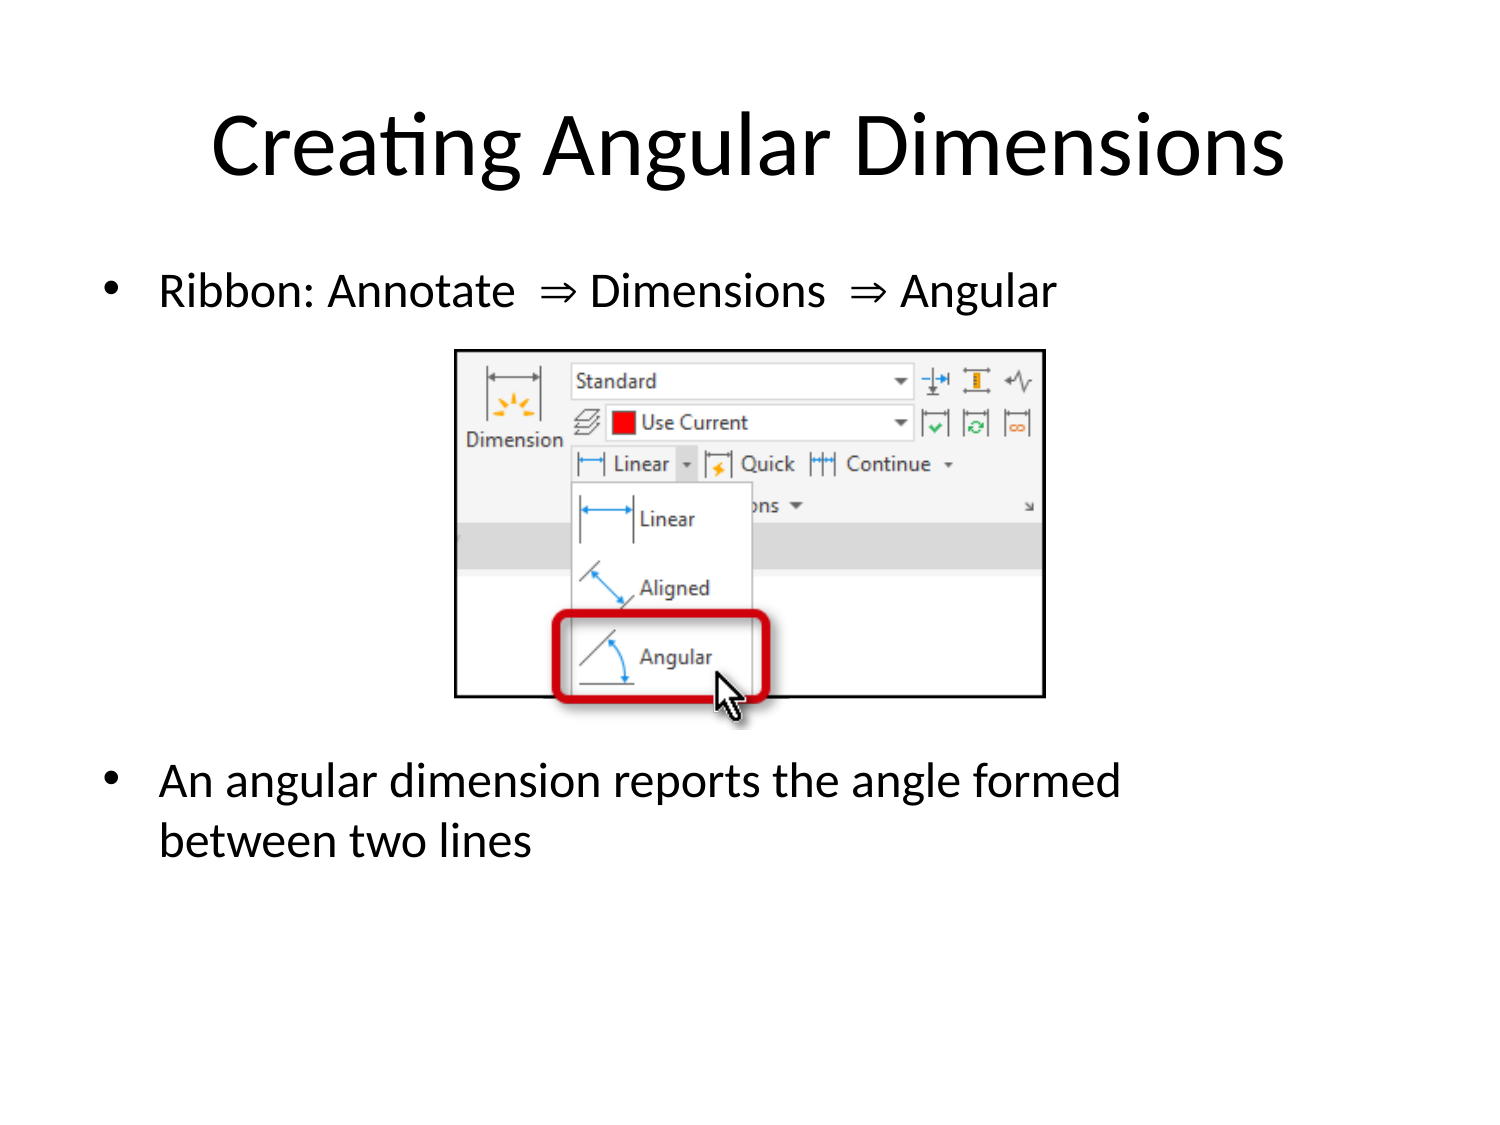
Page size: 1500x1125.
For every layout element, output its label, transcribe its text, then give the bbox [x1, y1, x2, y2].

picture [454, 349, 1046, 731]
title Creating Angular Dimensions [75, 45, 1425, 233]
list Ribbon: Annotate  Dimensions  Angular An angular dimension reports the angle formed between two lines [87, 249, 1313, 950]
